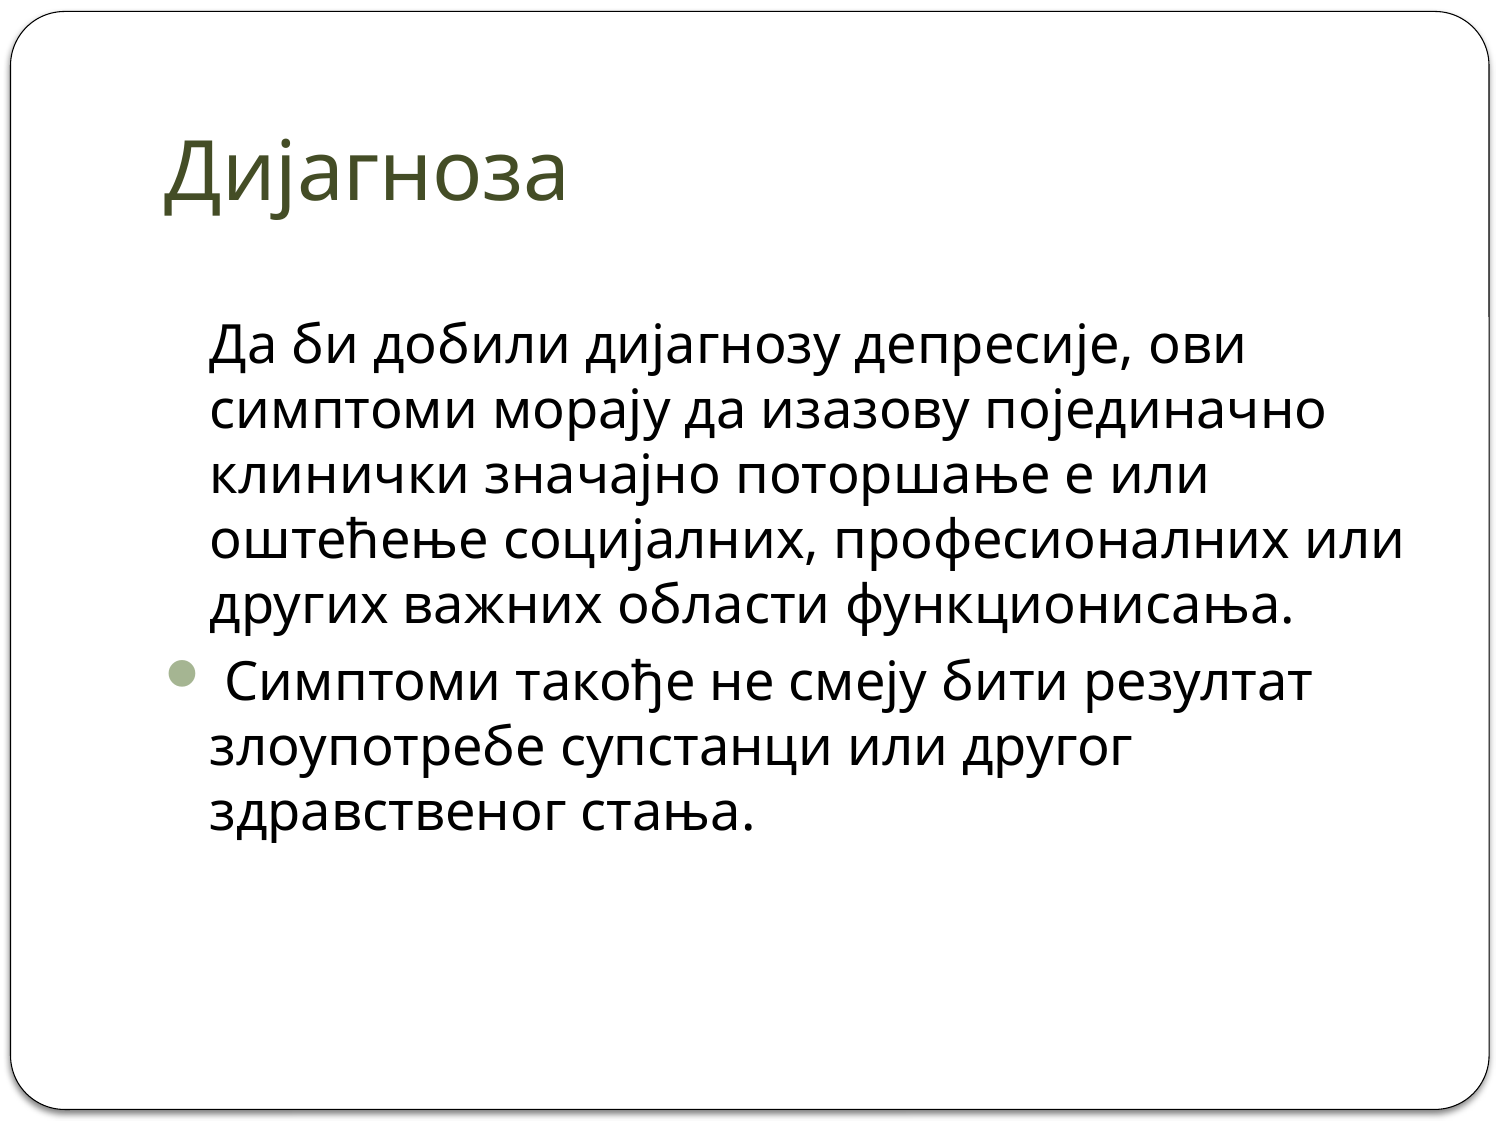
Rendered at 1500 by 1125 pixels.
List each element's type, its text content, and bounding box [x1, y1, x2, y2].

list Да би добили дијагнозу депресије, ови симптоми морају да изазову појединачно клинички значајно поторшање е или оштећење социјалних, професионалних или других важних области функционисања. Симптоми такође не смеју бити резултат злоупотребе супстанци или другог здравственог стања. [150, 237, 1425, 988]
title Дијагноза [150, 45, 1425, 233]
